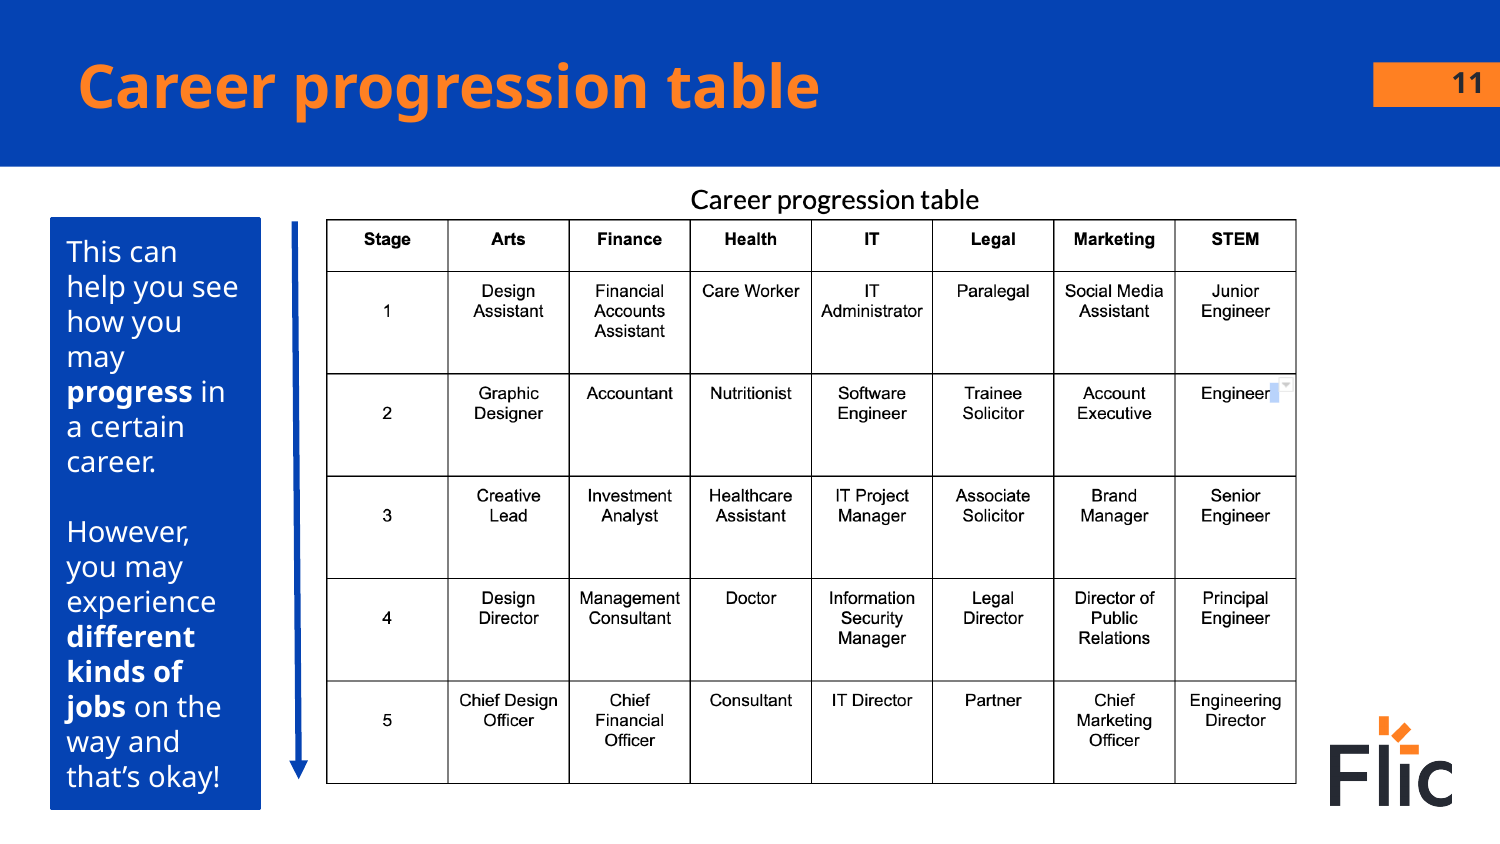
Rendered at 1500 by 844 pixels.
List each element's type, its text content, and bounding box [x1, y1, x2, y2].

slide_number 11 [1410, 49, 1500, 115]
text_box This can help you see how you may progress in a certain career. However, you may experience different kinds of jobs on the way and that’s okay! [51, 218, 260, 808]
title Career progression table [62, 41, 1156, 127]
picture [313, 170, 1314, 797]
picture [1330, 716, 1452, 807]
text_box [294, 221, 299, 780]
